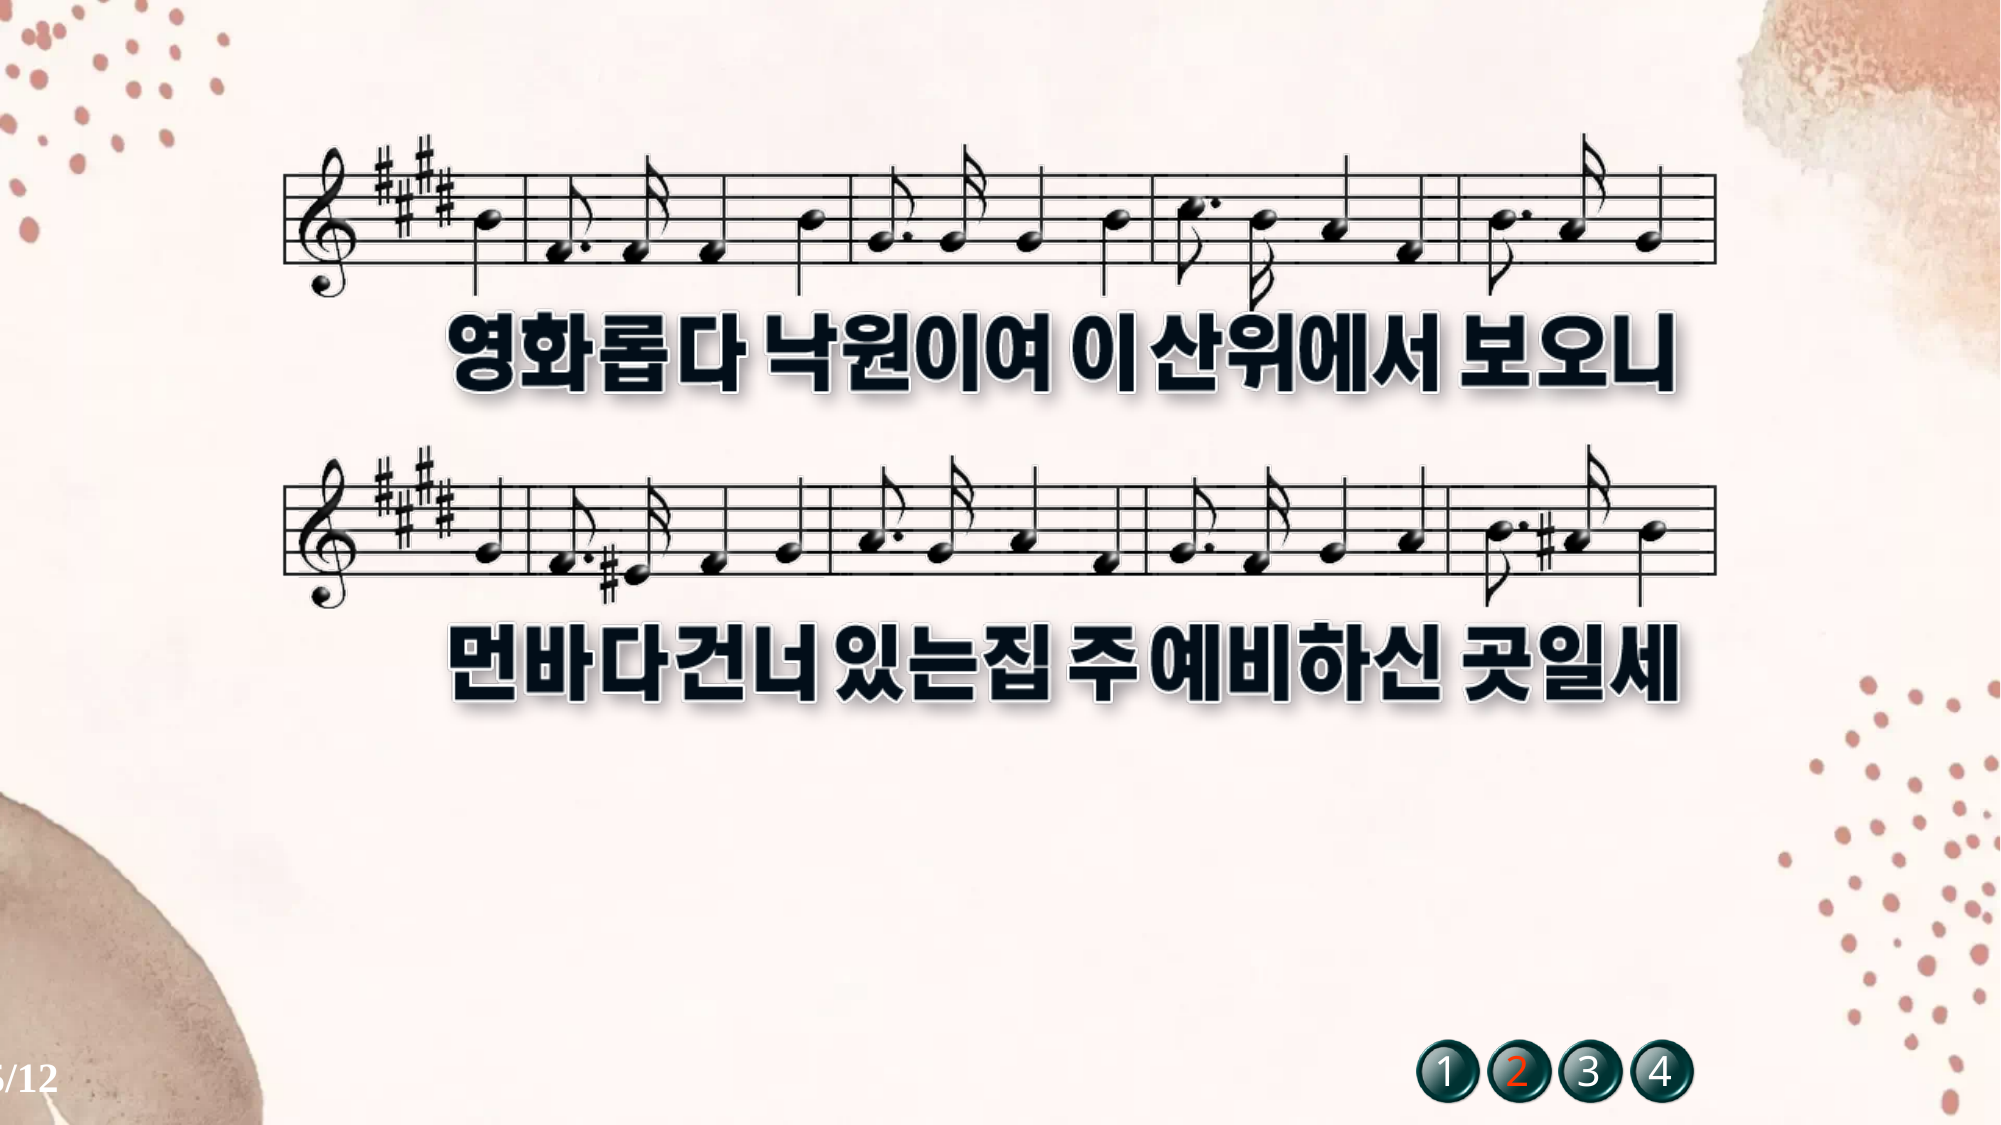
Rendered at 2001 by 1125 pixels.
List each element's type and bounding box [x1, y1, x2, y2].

picture [0, 0, 2001, 1125]
text_box [1555, 1035, 1626, 1106]
text_box [1627, 1035, 1697, 1106]
text_box [1484, 1035, 1555, 1106]
text_box [1413, 1035, 1484, 1106]
